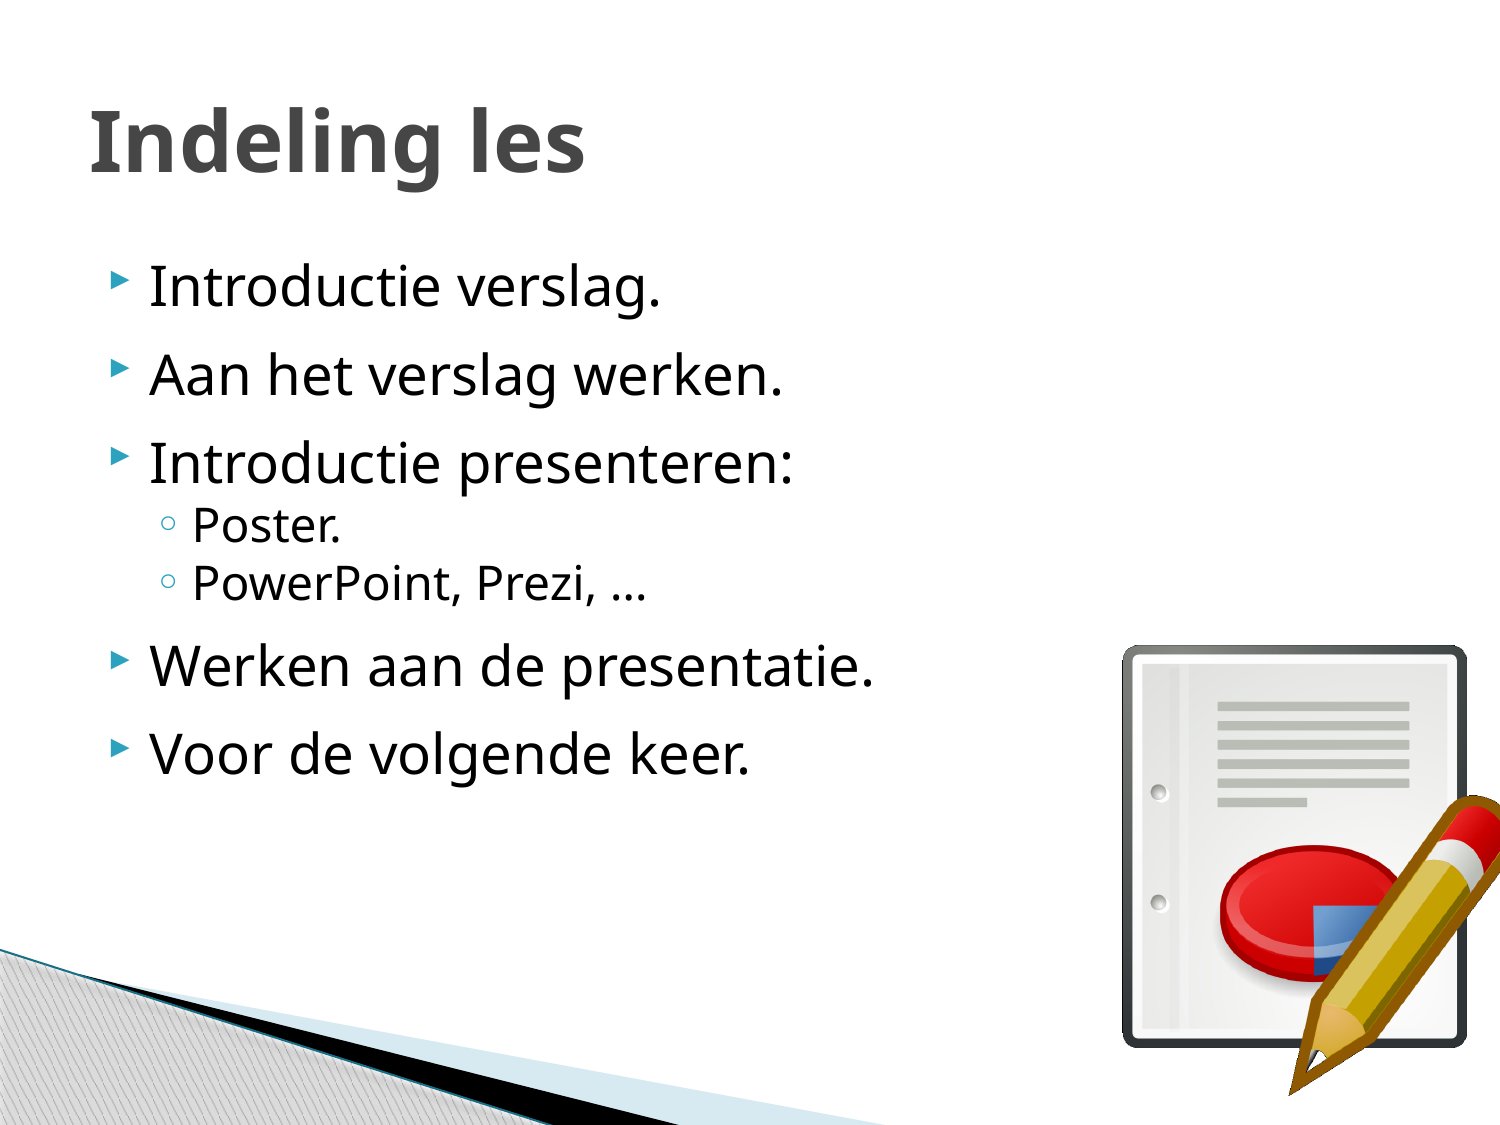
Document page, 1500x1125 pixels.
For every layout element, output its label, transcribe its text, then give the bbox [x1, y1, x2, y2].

list Introductie verslag. Aan het verslag werken. Introductie presenteren: Poster. PowerPoint, Prezi, … Werken aan de presentatie. Voor de volgende keer. [75, 243, 1425, 986]
picture [1121, 645, 1500, 1096]
title Indeling les [75, 45, 1425, 233]
